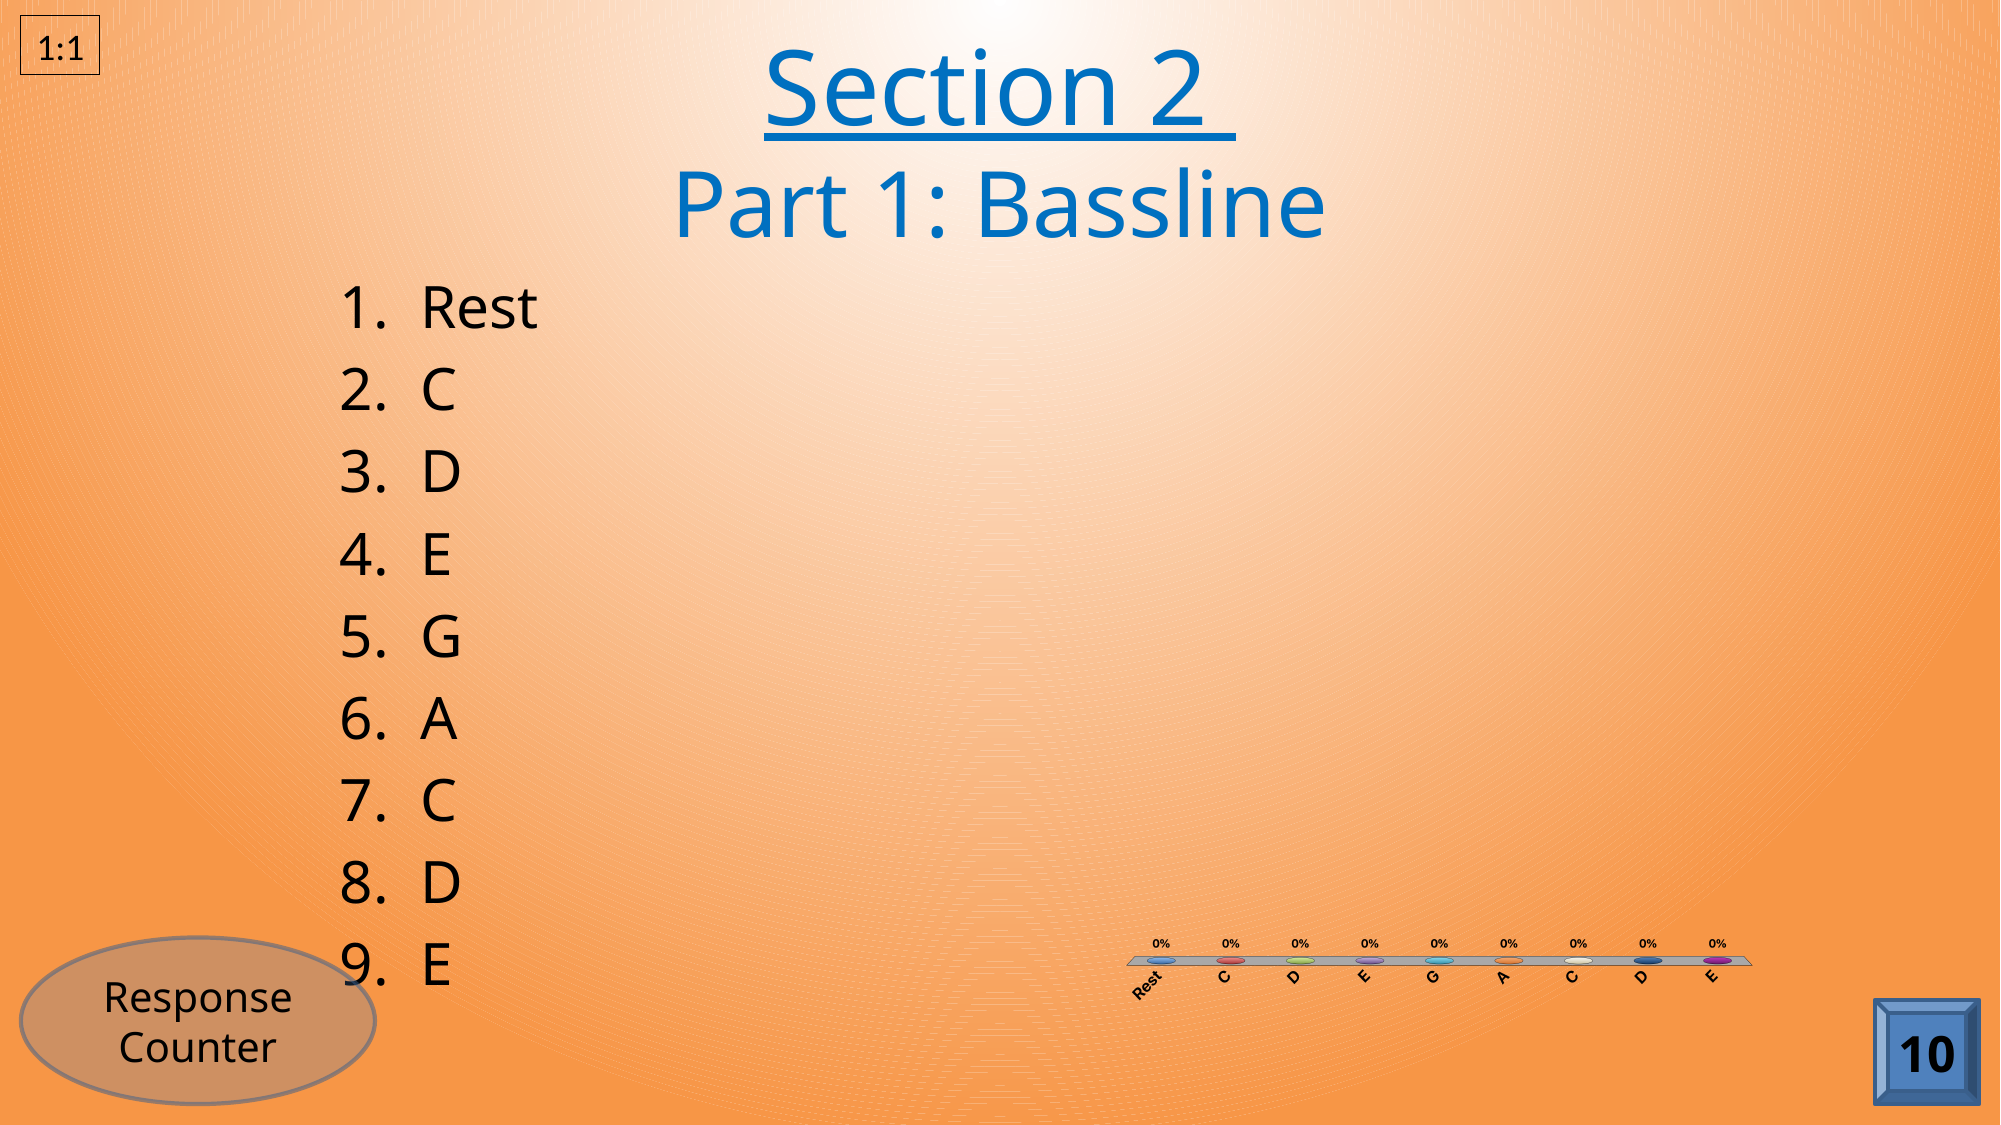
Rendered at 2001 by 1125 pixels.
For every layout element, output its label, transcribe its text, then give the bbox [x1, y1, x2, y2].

picture [1124, 262, 1762, 1006]
text_box Response Counter [18, 935, 378, 1107]
text_box 1:1 [20, 15, 100, 75]
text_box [1874, 999, 1980, 1105]
title Section 2 Part 1: Bassline [99, 45, 1900, 233]
list Rest C D E G A C D E [324, 262, 1000, 1005]
